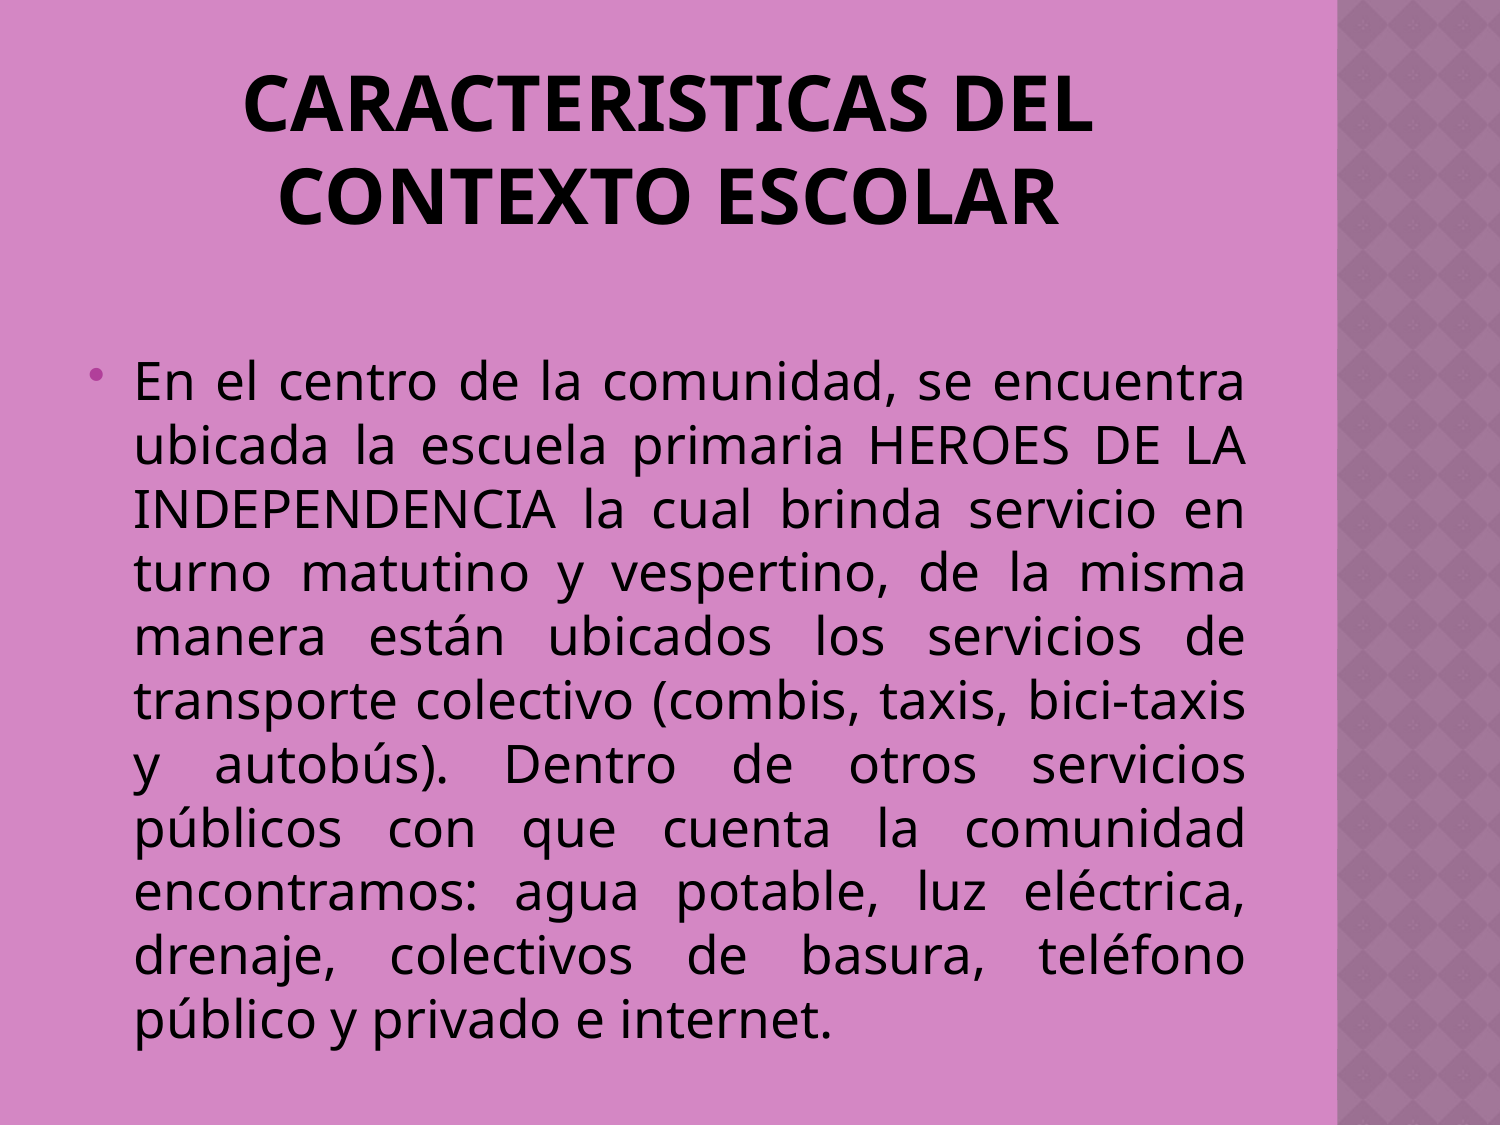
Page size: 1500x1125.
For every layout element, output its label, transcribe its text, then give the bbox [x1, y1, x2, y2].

title CARACTERISTICAS DEL CONTEXTO ESCOLAR [75, 52, 1263, 240]
list En el centro de la comunidad, se encuentra ubicada la escuela primaria HEROES DE LA INDEPENDENCIA la cual brinda servicio en turno matutino y vespertino, de la misma manera están ubicados los servicios de transporte colectivo (combis, taxis, bici-taxis y autobús). Dentro de otros servicios públicos con que cuenta la comunidad encontramos: agua potable, luz eléctrica, drenaje, colectivos de basura, teléfono público y privado e internet. [75, 264, 1263, 1059]
